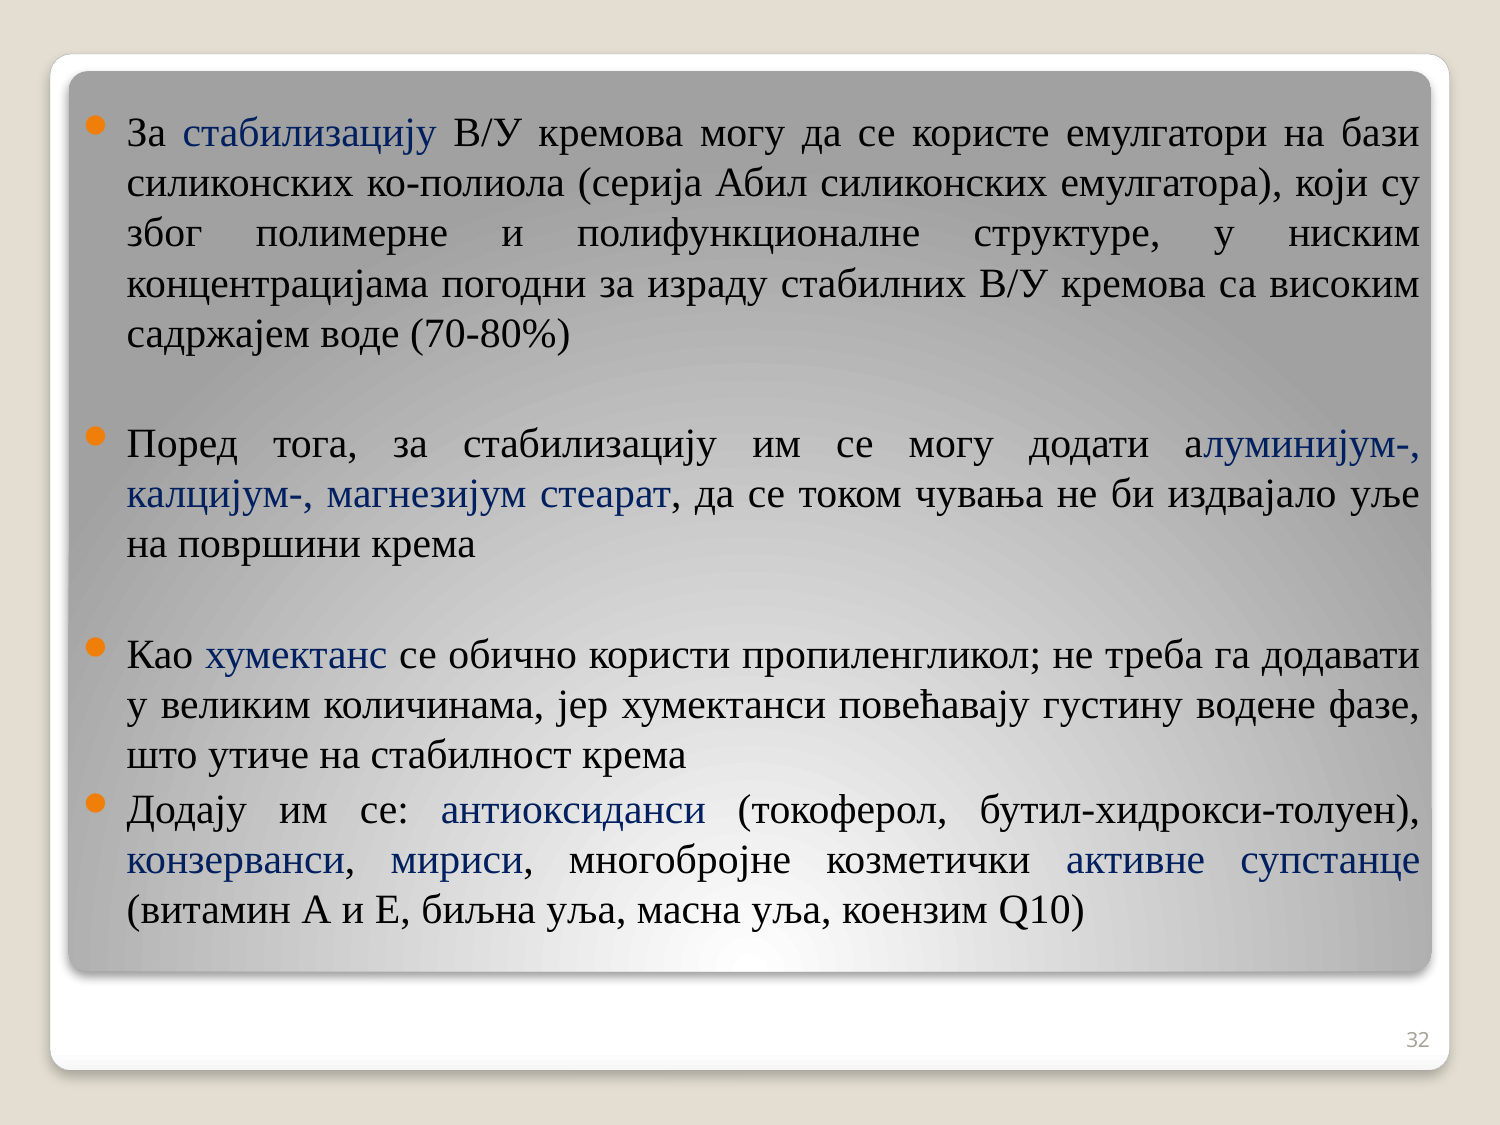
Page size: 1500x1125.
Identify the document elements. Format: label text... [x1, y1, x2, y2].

slide_number 32 [1369, 1002, 1445, 1063]
list За стабилизацију В/У кремова могу да се користе емулгатори на бази силиконских ко-полиола (серија Абил силиконских емулгатора), који су због полимерне и полифункционалне структуре, у ниским концентрацијама погодни за израду стабилних В/У кремова са високим садржајем воде (70-80%) Поред тога, за стабилизацију им се могу додати алуминијум-, калцијум-, магнезијум стеарат, да се током чувања не би издвајало уље на површини крема Као хумектанс се обично користи пропиленгликол; не треба га додавати у великим количинама, јер хумектанси повећавају густину водене фазе, што утиче на стабилност крема Додају им се: антиоксиданси (токоферол, бутил-хидрокси-толуен), конзерванси, мириси, многобројне козметички активне супстанце (витамин А и Е, биљна уља, масна уља, коензим Q10) [53, 90, 1436, 1059]
